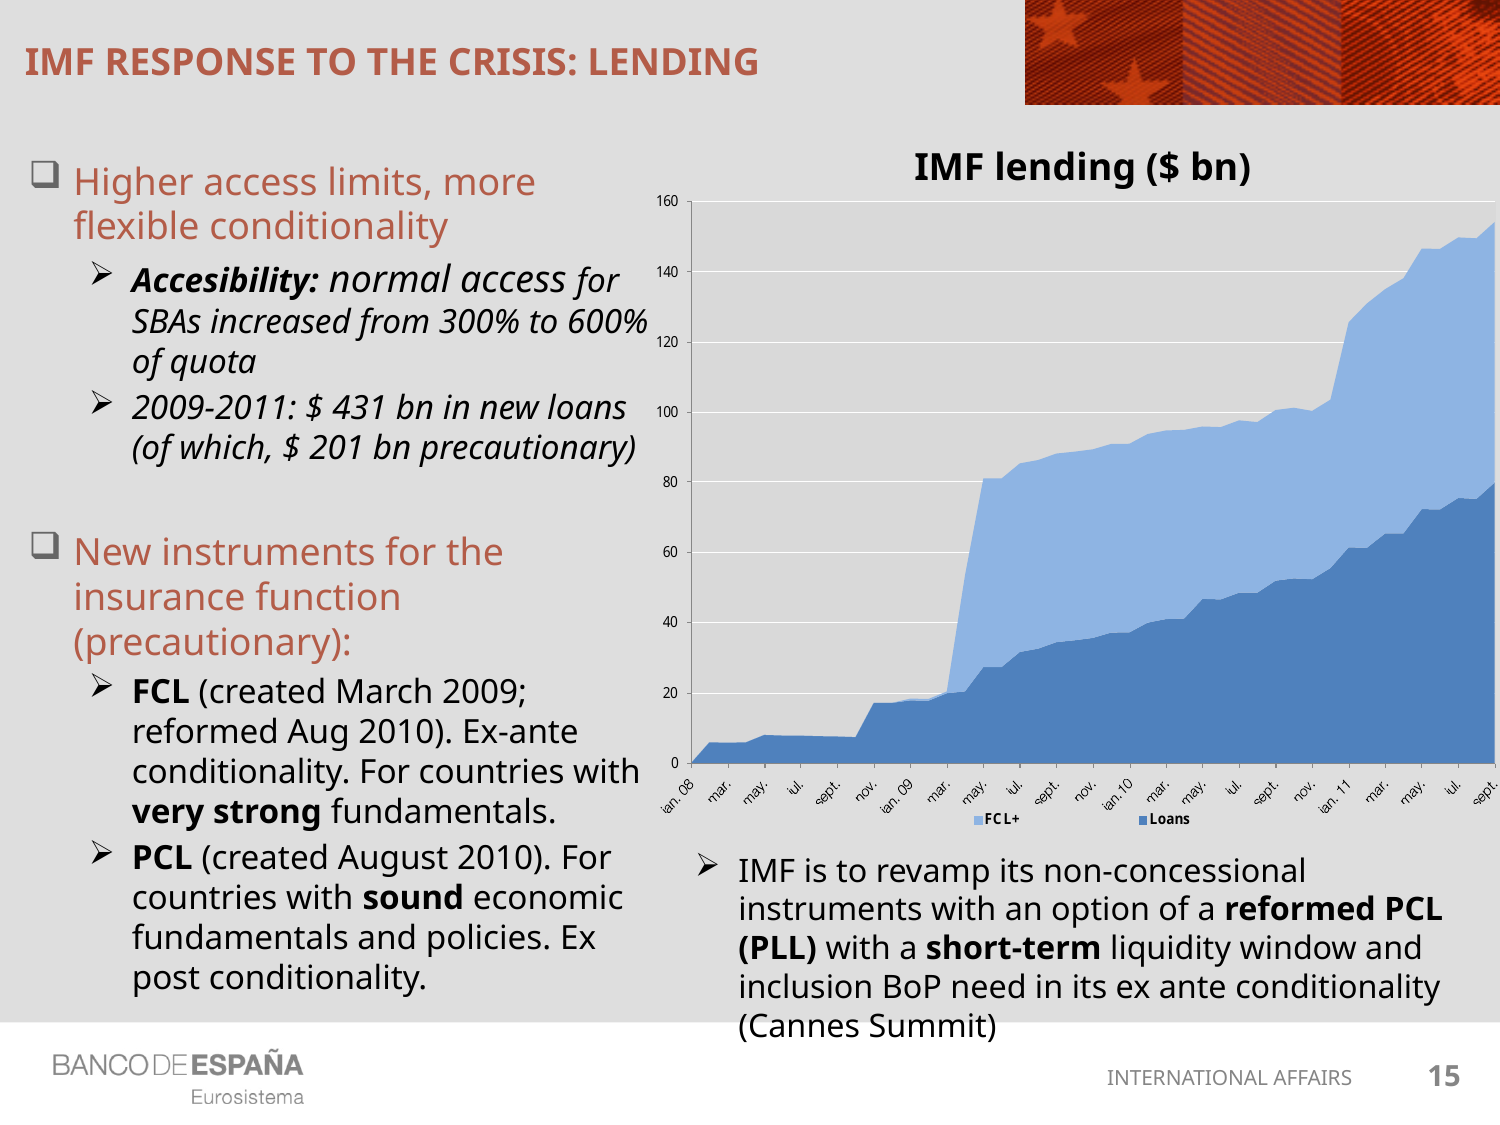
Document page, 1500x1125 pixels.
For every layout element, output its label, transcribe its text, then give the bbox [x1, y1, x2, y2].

text_box IMF lending ($ bn) [889, 135, 1364, 187]
title IMF RESPONSE TO THE CRISIS: LENDING [0, 0, 1020, 122]
picture [53, 1056, 304, 1104]
text_box IMF is to revamp its non-concessional instruments with an option of a reformed PCL (PLL) with a short-term liquidity window and inclusion BoP need in its ex ante conditionality (Cannes Summit) [680, 850, 1500, 1051]
list Higher access limits, more flexible conditionality Accesibility: normal access for SBAs increased from 300% to 600% of quota 2009-2011: $ 431 bn in new loans (of which, $ 201 bn precautionary) New instruments for the insurance function (precautionary): FCL (created March 2009; reformed Aug 2010). Ex-ante conditionality. For countries with very strong fundamentals. PCL (created August 2010). For countries with sound economic fundamentals and policies. Ex post conditionality. [0, 119, 675, 1056]
picture [1025, 0, 1500, 105]
picture [630, 188, 1500, 842]
slide_number 15 [1390, 1051, 1477, 1104]
